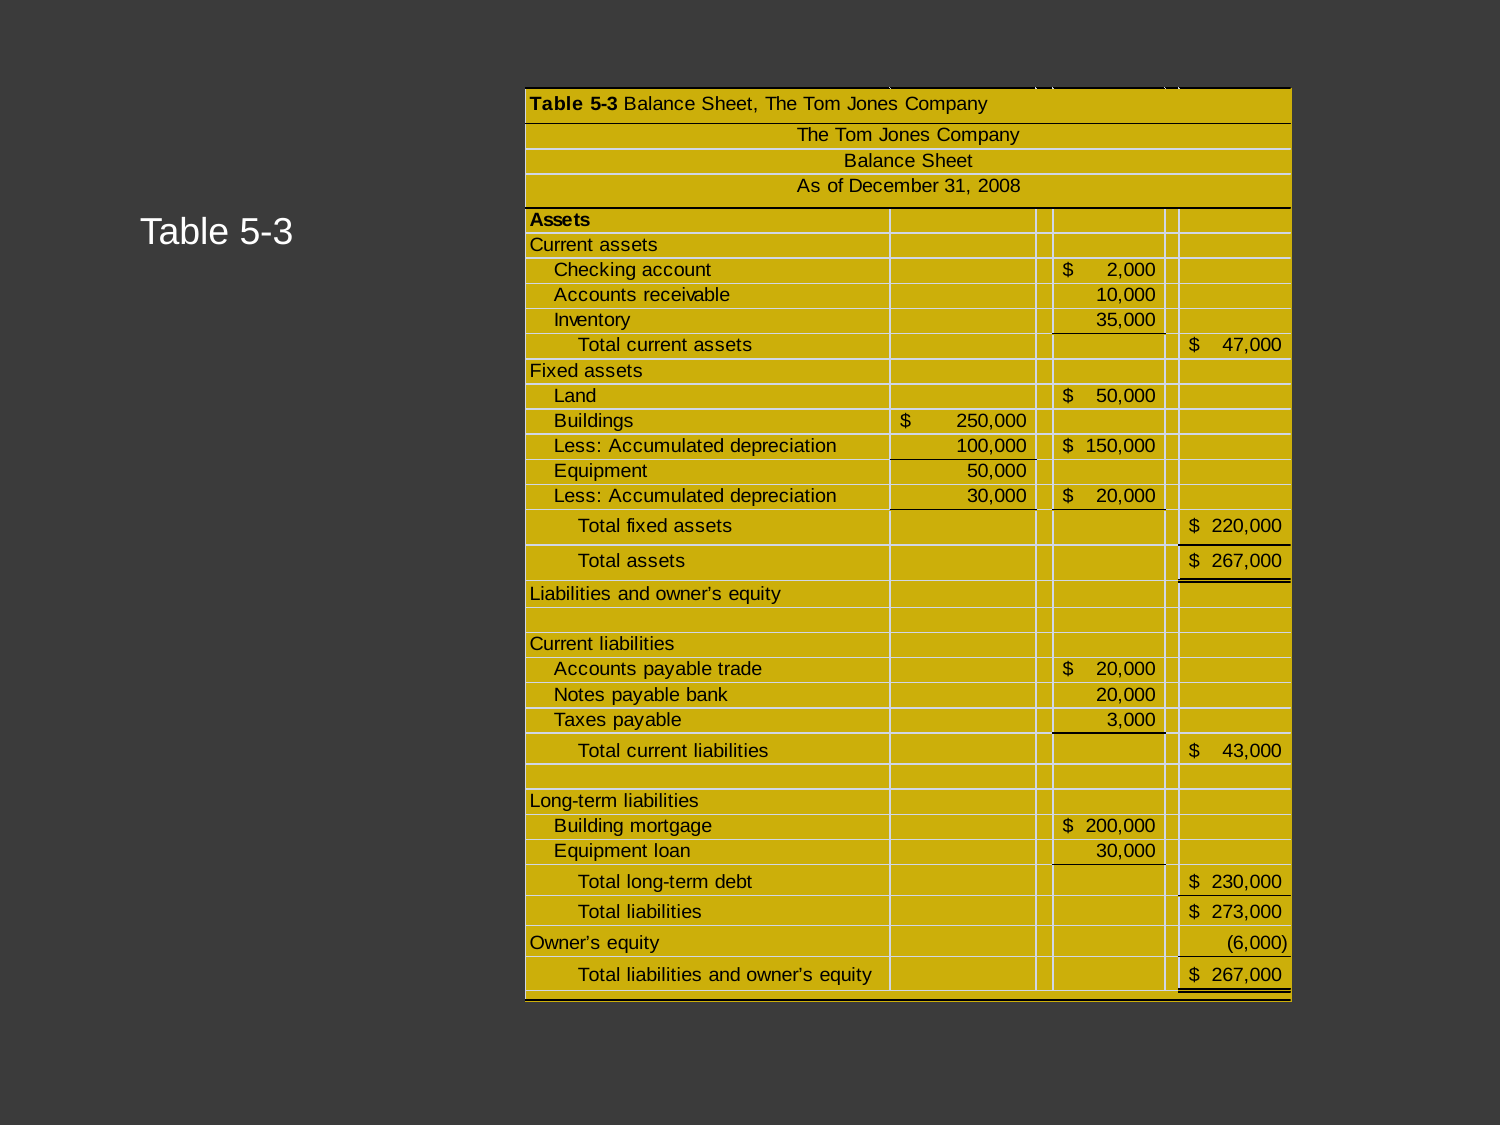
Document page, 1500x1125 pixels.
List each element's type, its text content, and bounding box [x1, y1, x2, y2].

text_box Table 5-3 [124, 199, 438, 260]
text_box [524, 87, 1293, 1002]
